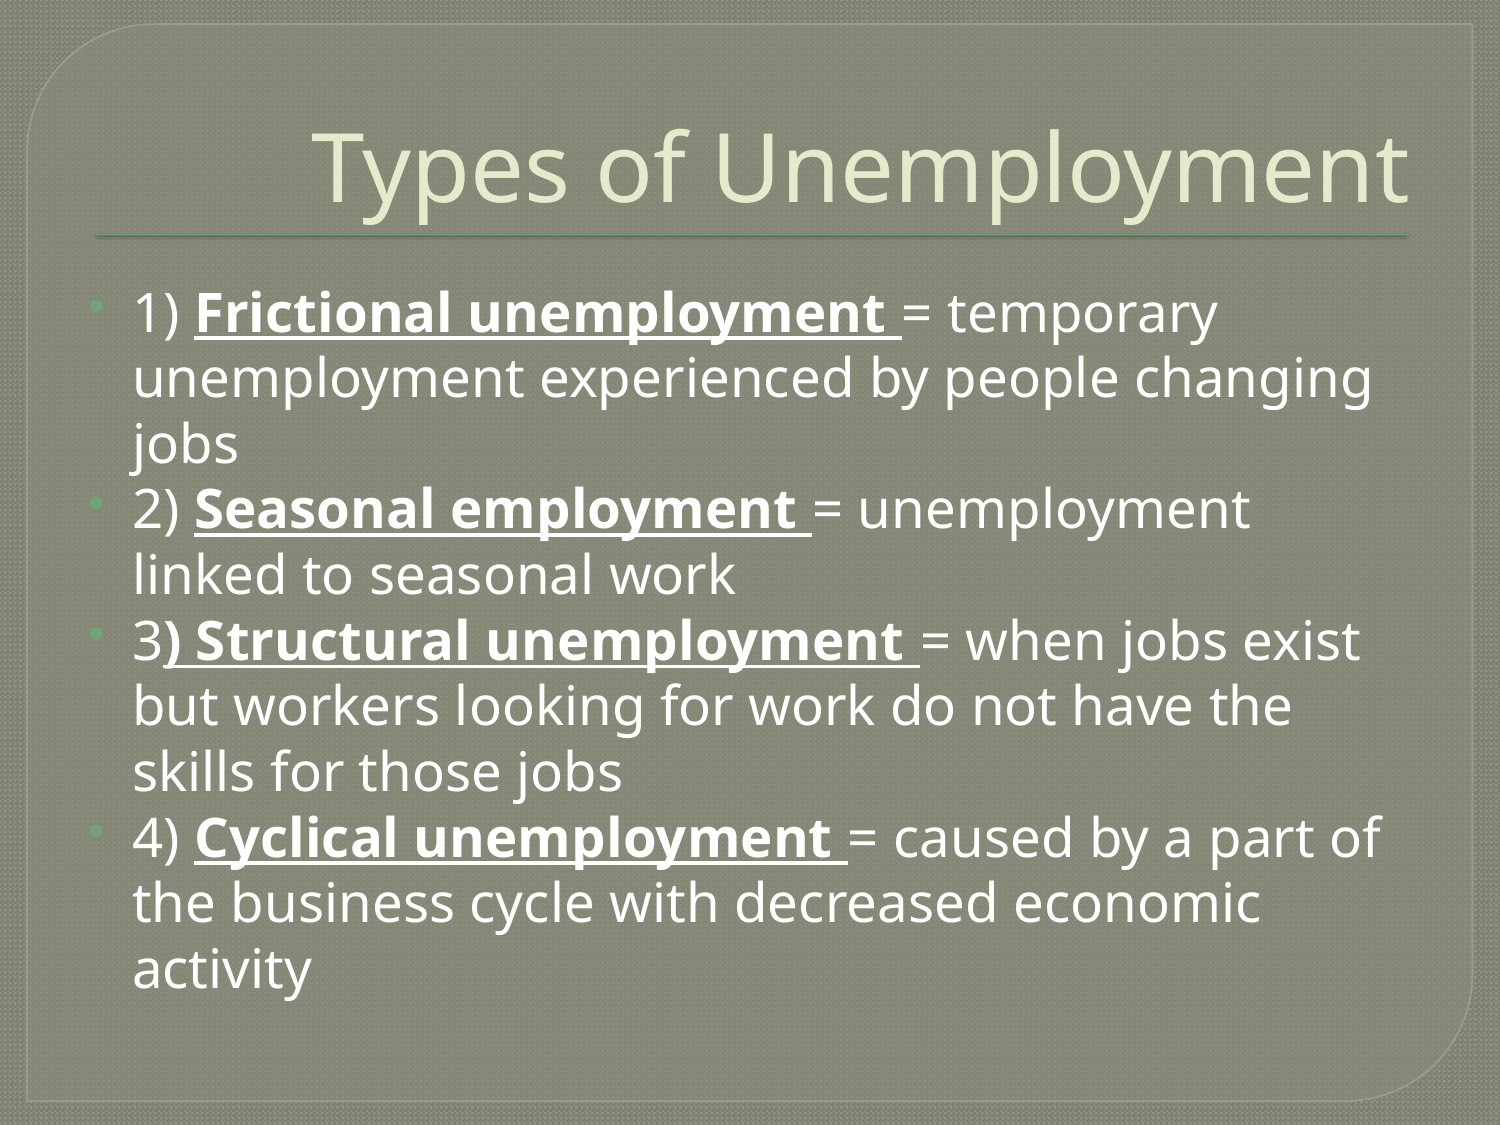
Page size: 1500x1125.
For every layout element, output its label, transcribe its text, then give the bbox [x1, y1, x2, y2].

title Types of Unemployment [75, 41, 1425, 230]
list 1) Frictional unemployment = temporary unemployment experienced by people changing jobs 2) Seasonal employment = unemployment linked to seasonal work 3) Structural unemployment = when jobs exist but workers looking for work do not have the skills for those jobs 4) Cyclical unemployment = caused by a part of the business cycle with decreased economic activity [75, 270, 1425, 1013]
